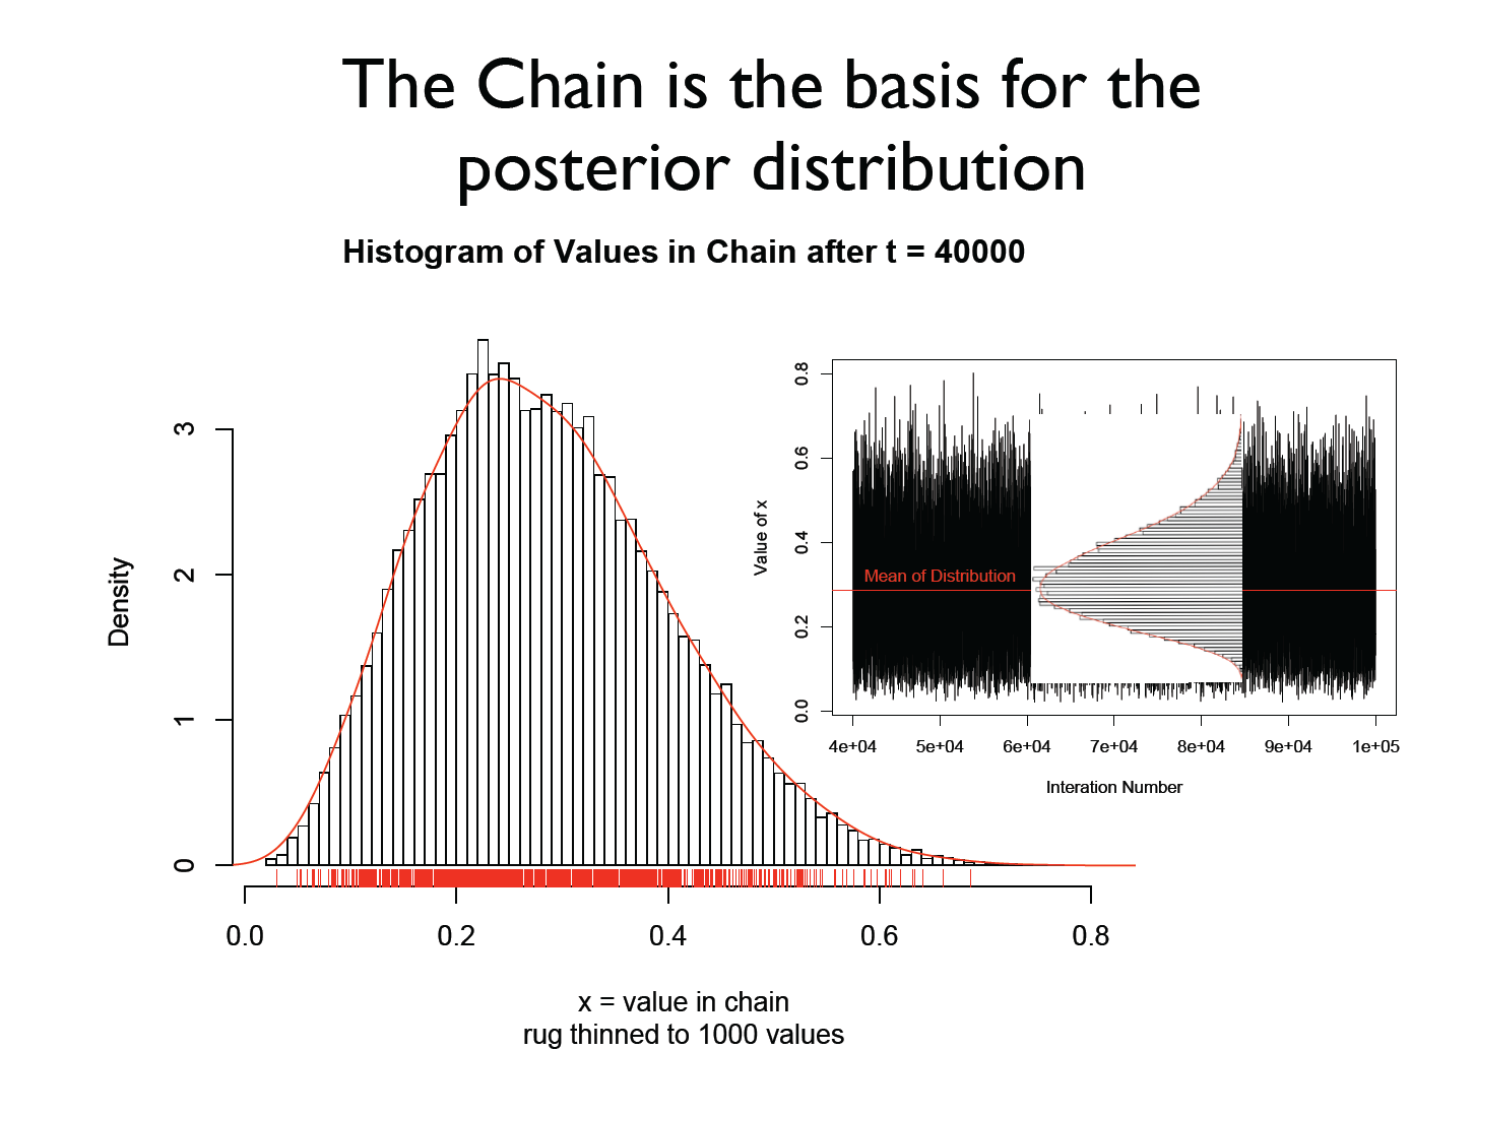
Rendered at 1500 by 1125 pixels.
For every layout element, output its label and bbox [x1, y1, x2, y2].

picture [63, 22, 1476, 1051]
